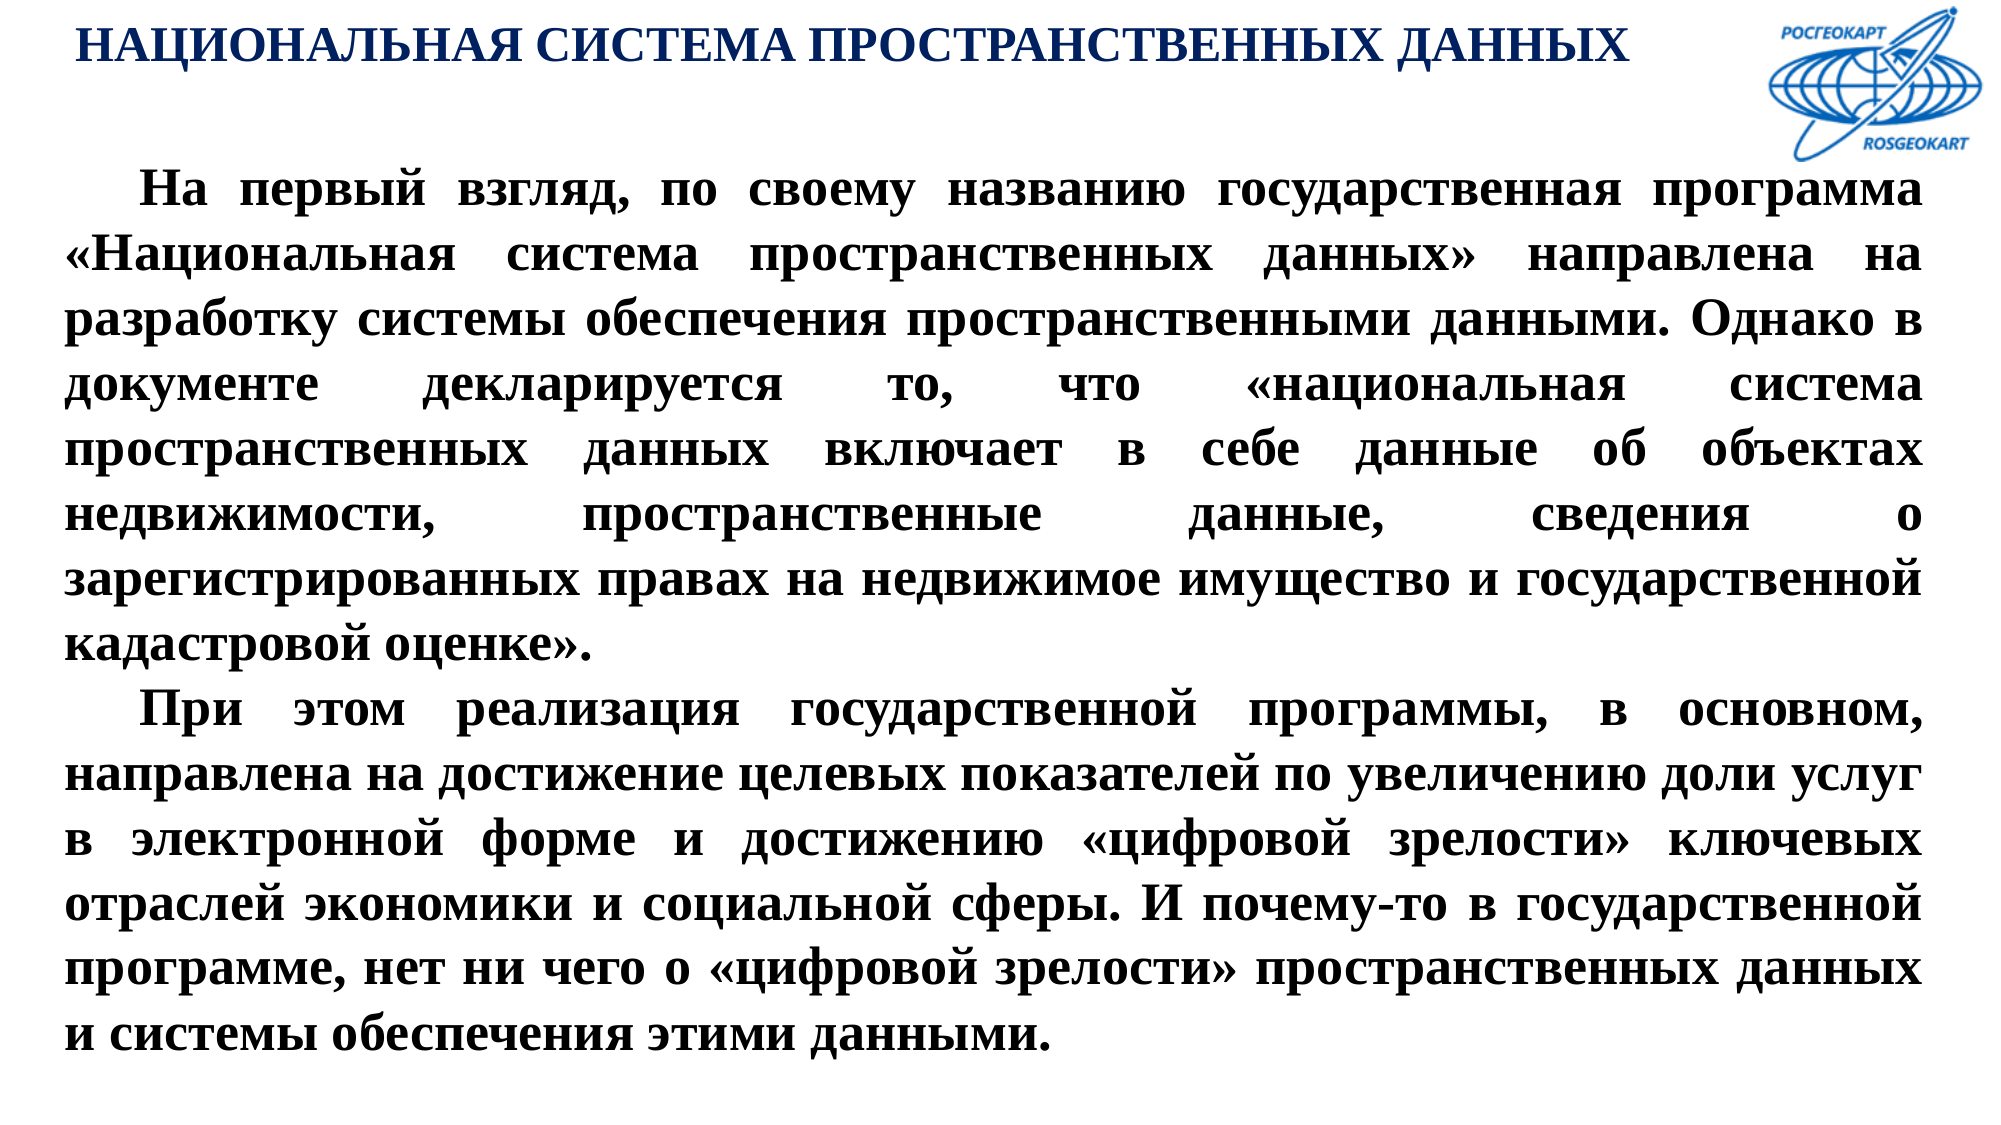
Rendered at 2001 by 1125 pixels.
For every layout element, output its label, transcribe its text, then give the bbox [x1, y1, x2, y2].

text_box На первый взгляд, по своему названию государственная программа «Национальная система пространственных данных» направлена на разработку системы обеспечения пространственными данными. Однако в документе декларируется то, что «национальная система пространственных данных включает в себе данные об объектах недвижимости, пространственные данные, сведения о зарегистрированных правах на недвижимое имущество и государственной кадастровой оценке». При этом реализация государственной программы, в основном, направлена на достижение целевых показателей по увеличению доли услуг в электронной форме и достижению «цифровой зрелости» ключевых отраслей экономики и социальной сферы. И почему-то в государственной программе, нет ни чего о «цифровой зрелости» пространственных данных и системы обеспечения этими данными. [50, 143, 1941, 1069]
picture [1757, 6, 1994, 162]
text_box НАЦИОНАЛЬНАЯ СИСТЕМА ПРОСТРАНСТВЕННЫХ ДАННЫХ [0, 3, 1707, 79]
